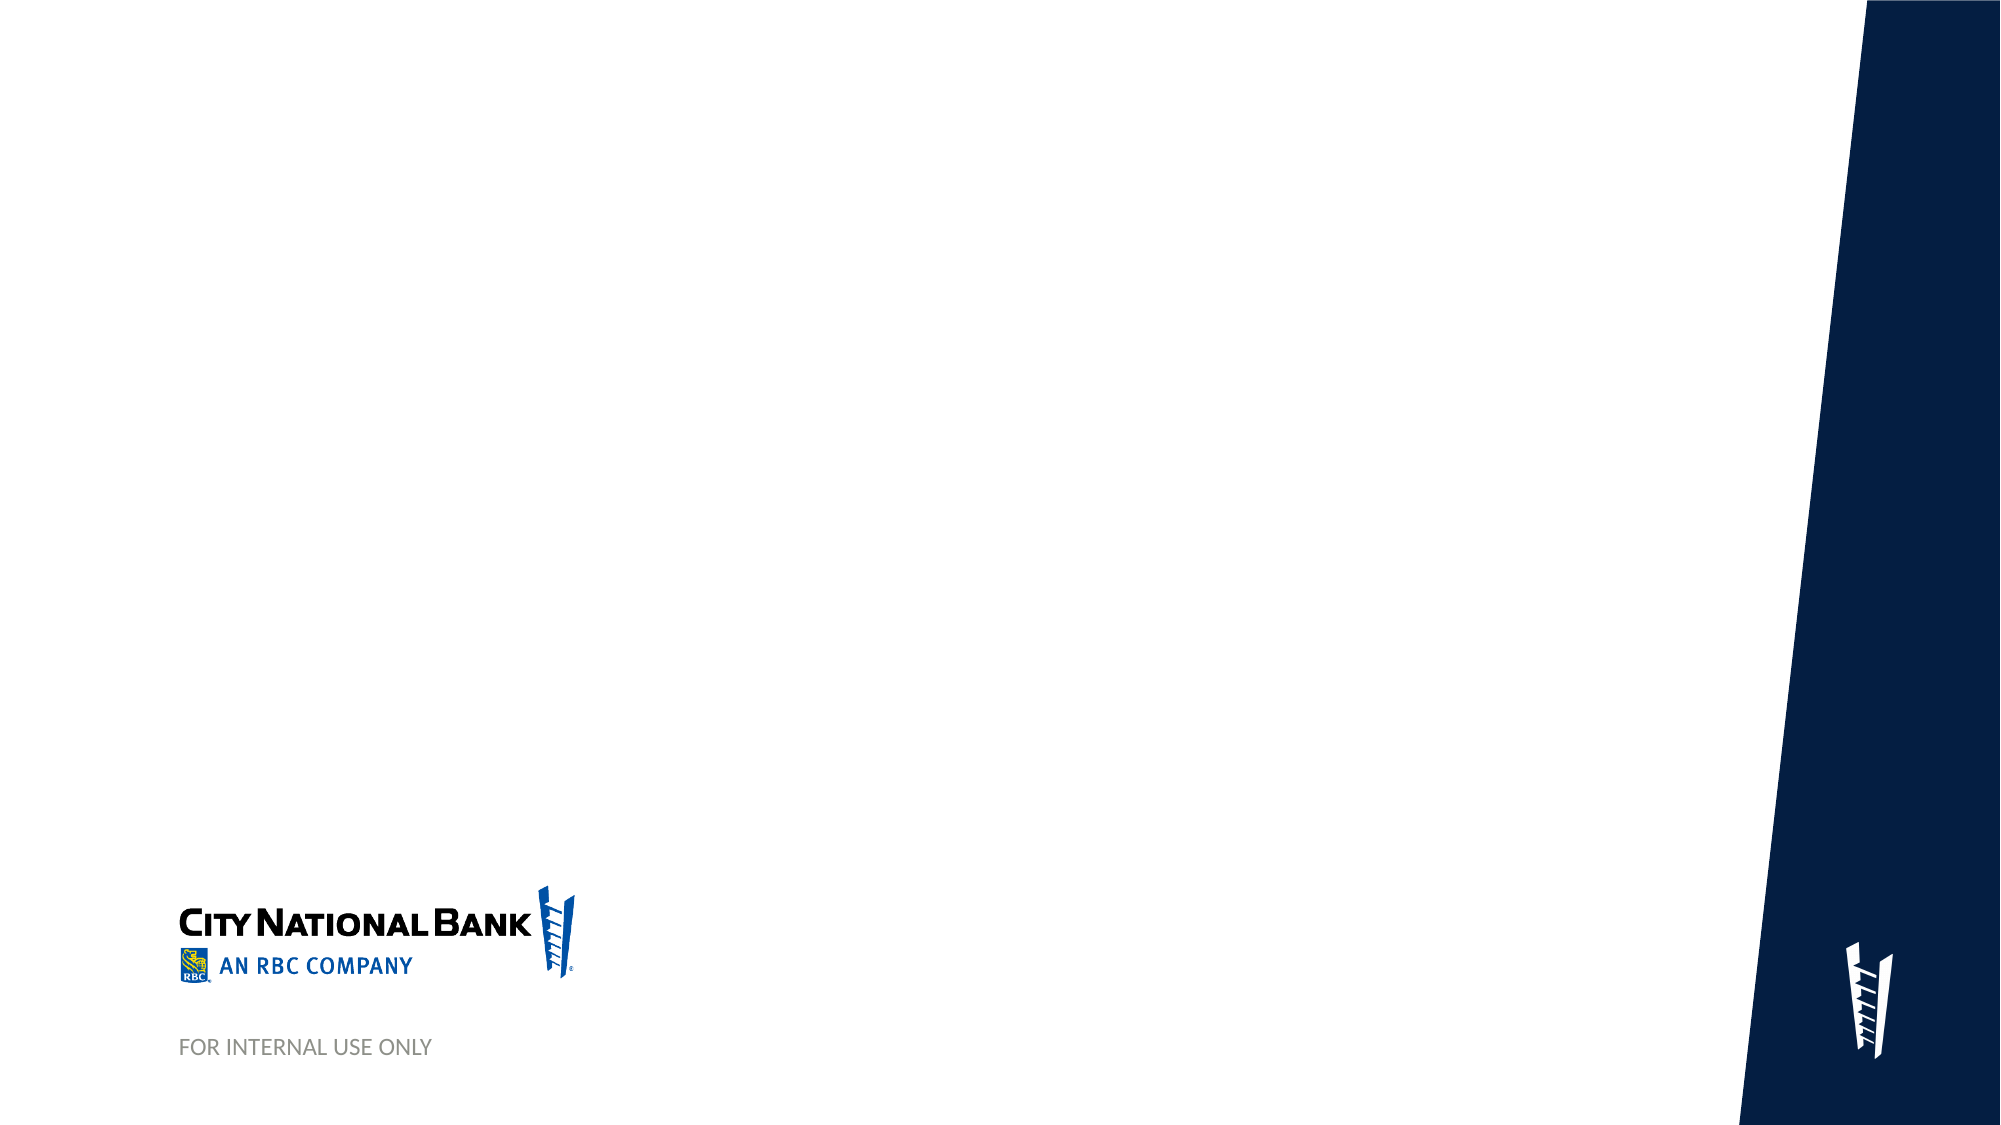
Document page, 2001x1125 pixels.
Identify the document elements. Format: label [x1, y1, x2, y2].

picture [1846, 942, 1893, 1059]
picture [179, 885, 575, 983]
